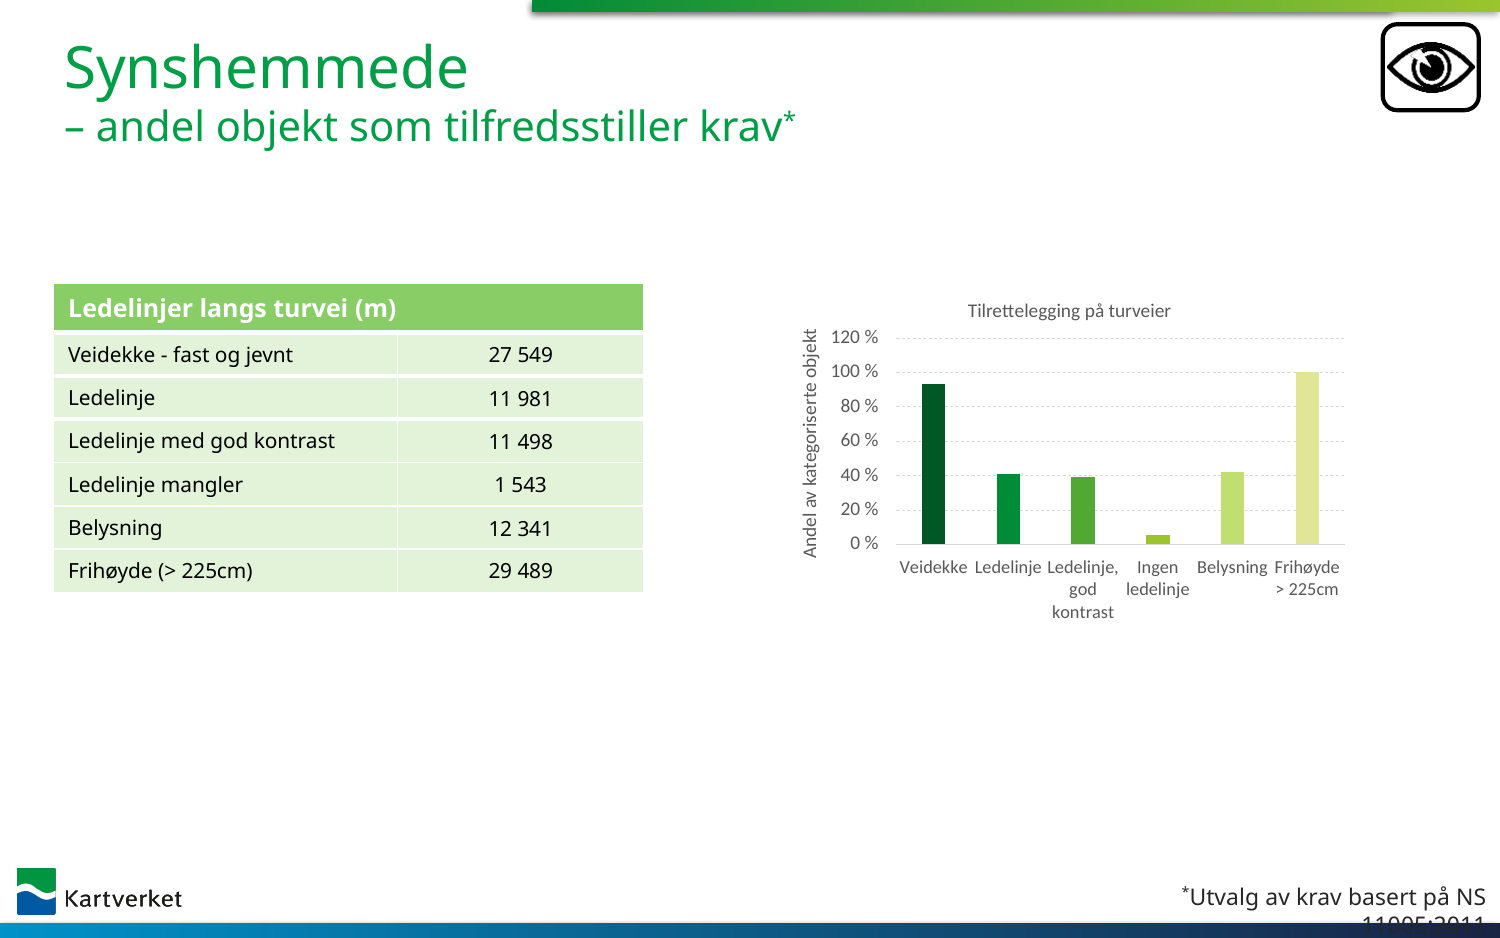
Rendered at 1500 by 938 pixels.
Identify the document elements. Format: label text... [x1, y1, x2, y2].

table_cell 11 498 [398, 421, 643, 462]
text_box Synshemmede – andel objekt som tilfredsstiller krav* [49, 24, 1431, 158]
table_cell Frihøyde (> 225cm) [54, 550, 397, 592]
text_box *Utvalg av krav basert på NS 11005:2011 [1068, 873, 1500, 938]
table_cell Ledelinje med god kontrast [54, 421, 397, 462]
table_cell 27 549 [398, 335, 643, 374]
table_cell 11 981 [398, 378, 643, 417]
table_cell Ledelinje [54, 378, 397, 417]
table_cell Belysning [54, 507, 397, 548]
table_cell 12 341 [398, 507, 643, 548]
table_header Ledelinjer langs turvei (m) [54, 284, 643, 330]
picture [791, 291, 1348, 630]
table_cell Ledelinje mangler [54, 463, 397, 505]
table_cell 1 543 [398, 463, 643, 505]
table_cell Veidekke - fast og jevnt [54, 335, 397, 374]
table_cell 29 489 [398, 550, 643, 592]
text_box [1382, 24, 1480, 111]
